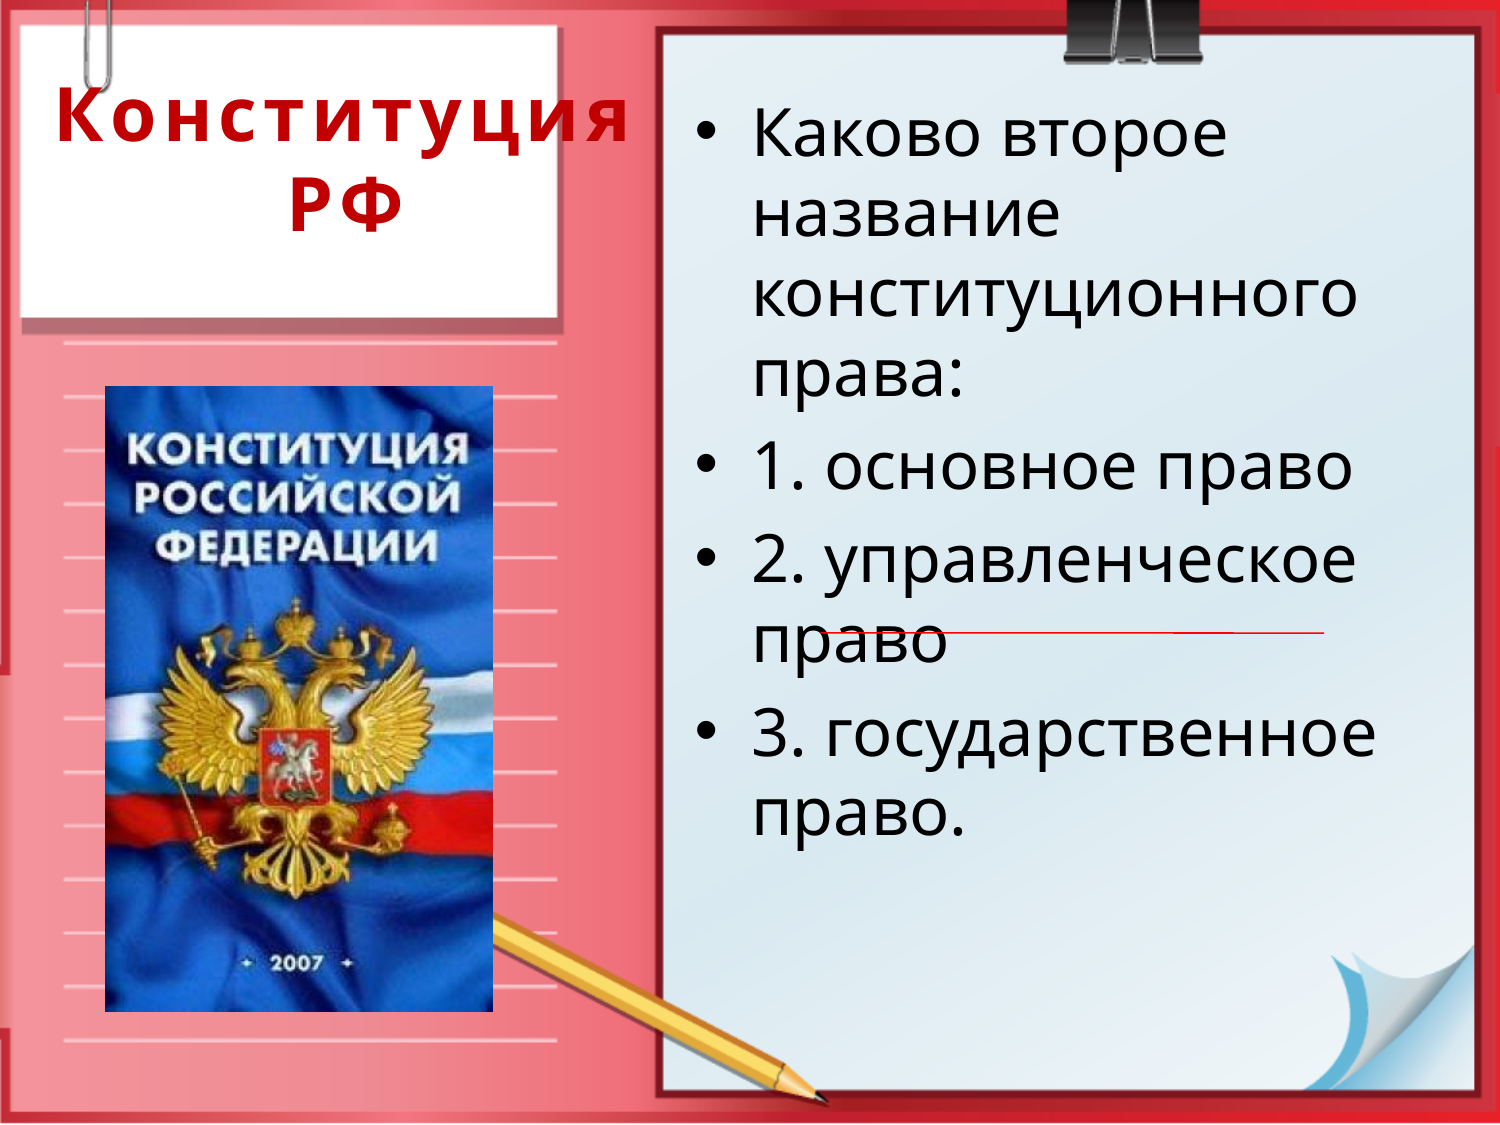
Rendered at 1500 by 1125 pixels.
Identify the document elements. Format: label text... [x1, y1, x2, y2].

list Каково второе название конституционного права: 1. основное право 2. управленческое право 3. государственное право. [679, 82, 1465, 1020]
title Конституция РФ [23, 58, 668, 317]
picture [0, 0, 1500, 1125]
